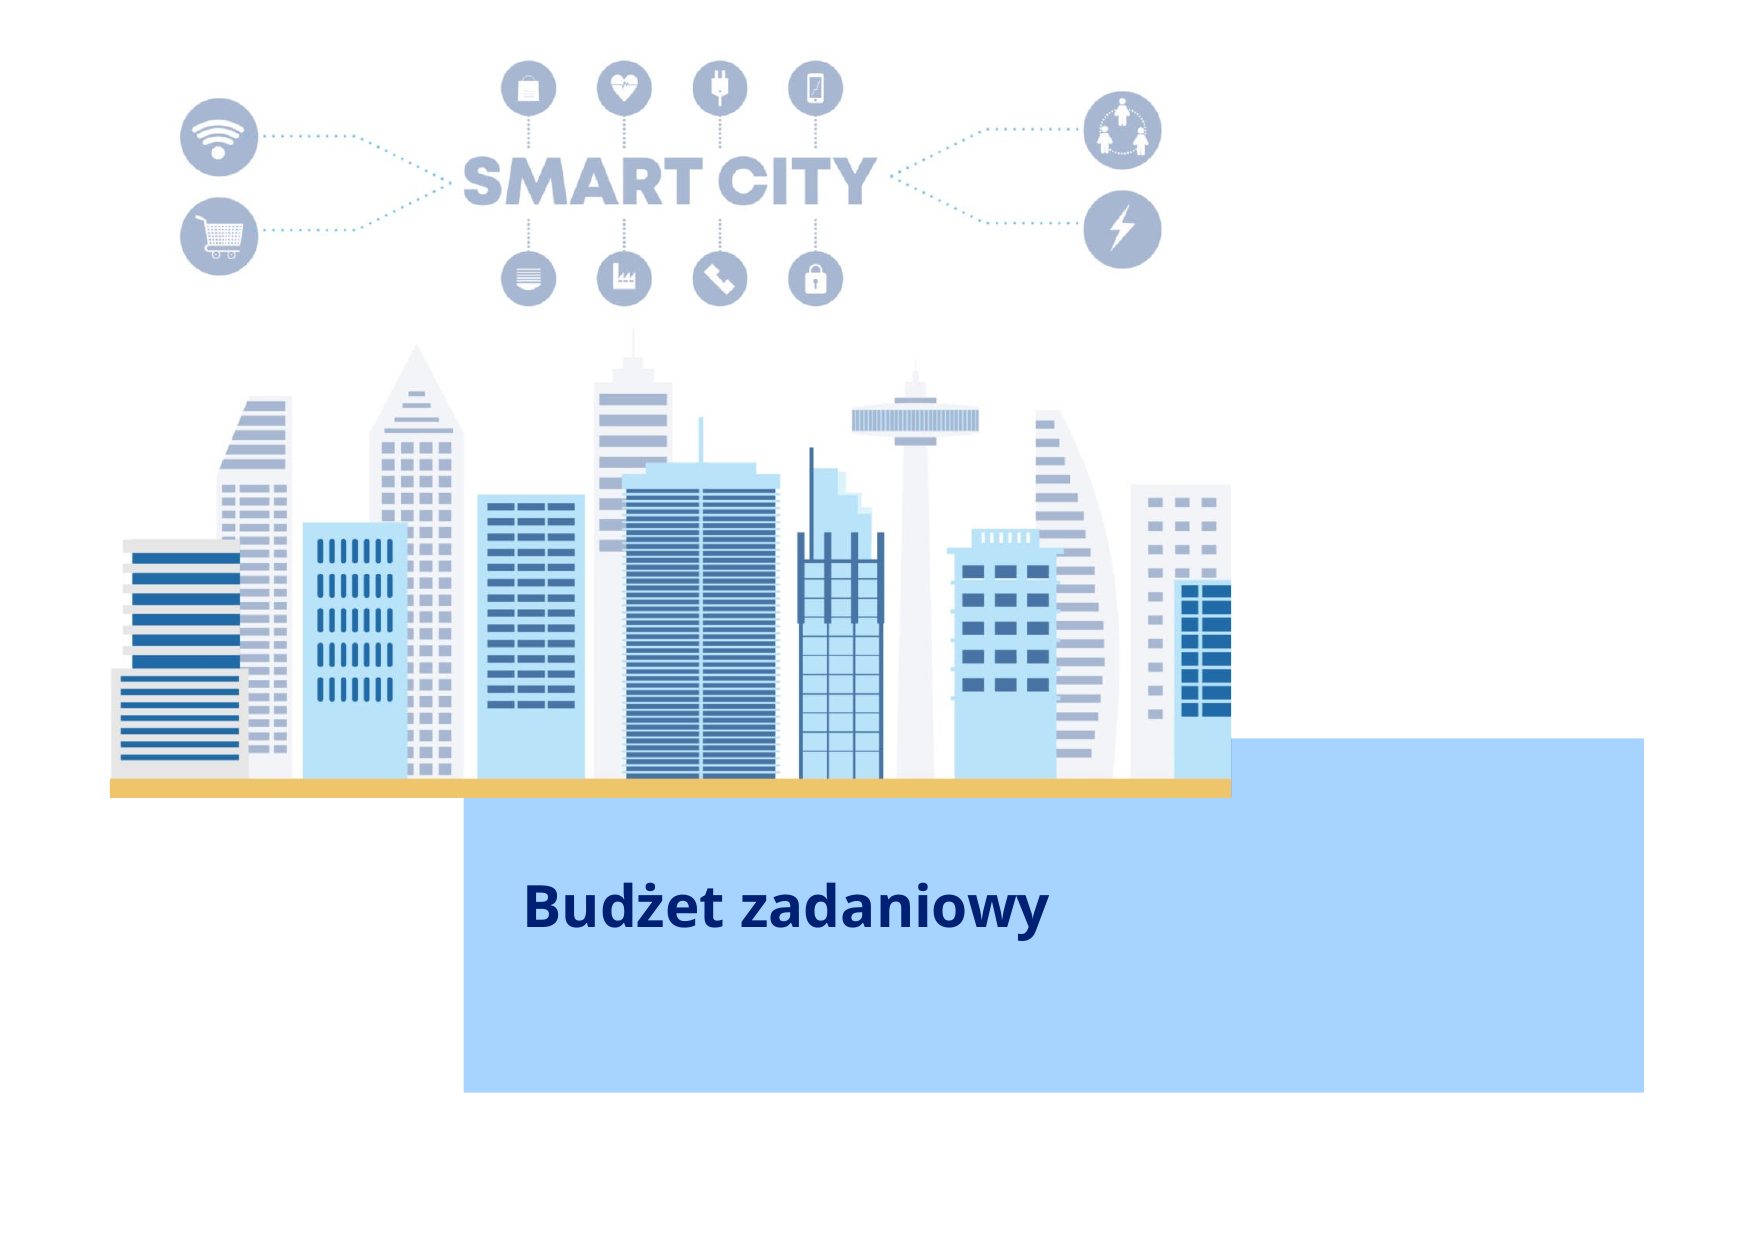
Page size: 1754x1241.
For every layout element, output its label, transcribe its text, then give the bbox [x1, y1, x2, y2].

picture [109, 0, 1232, 798]
title Budżet zadaniowy [522, 852, 1586, 1069]
